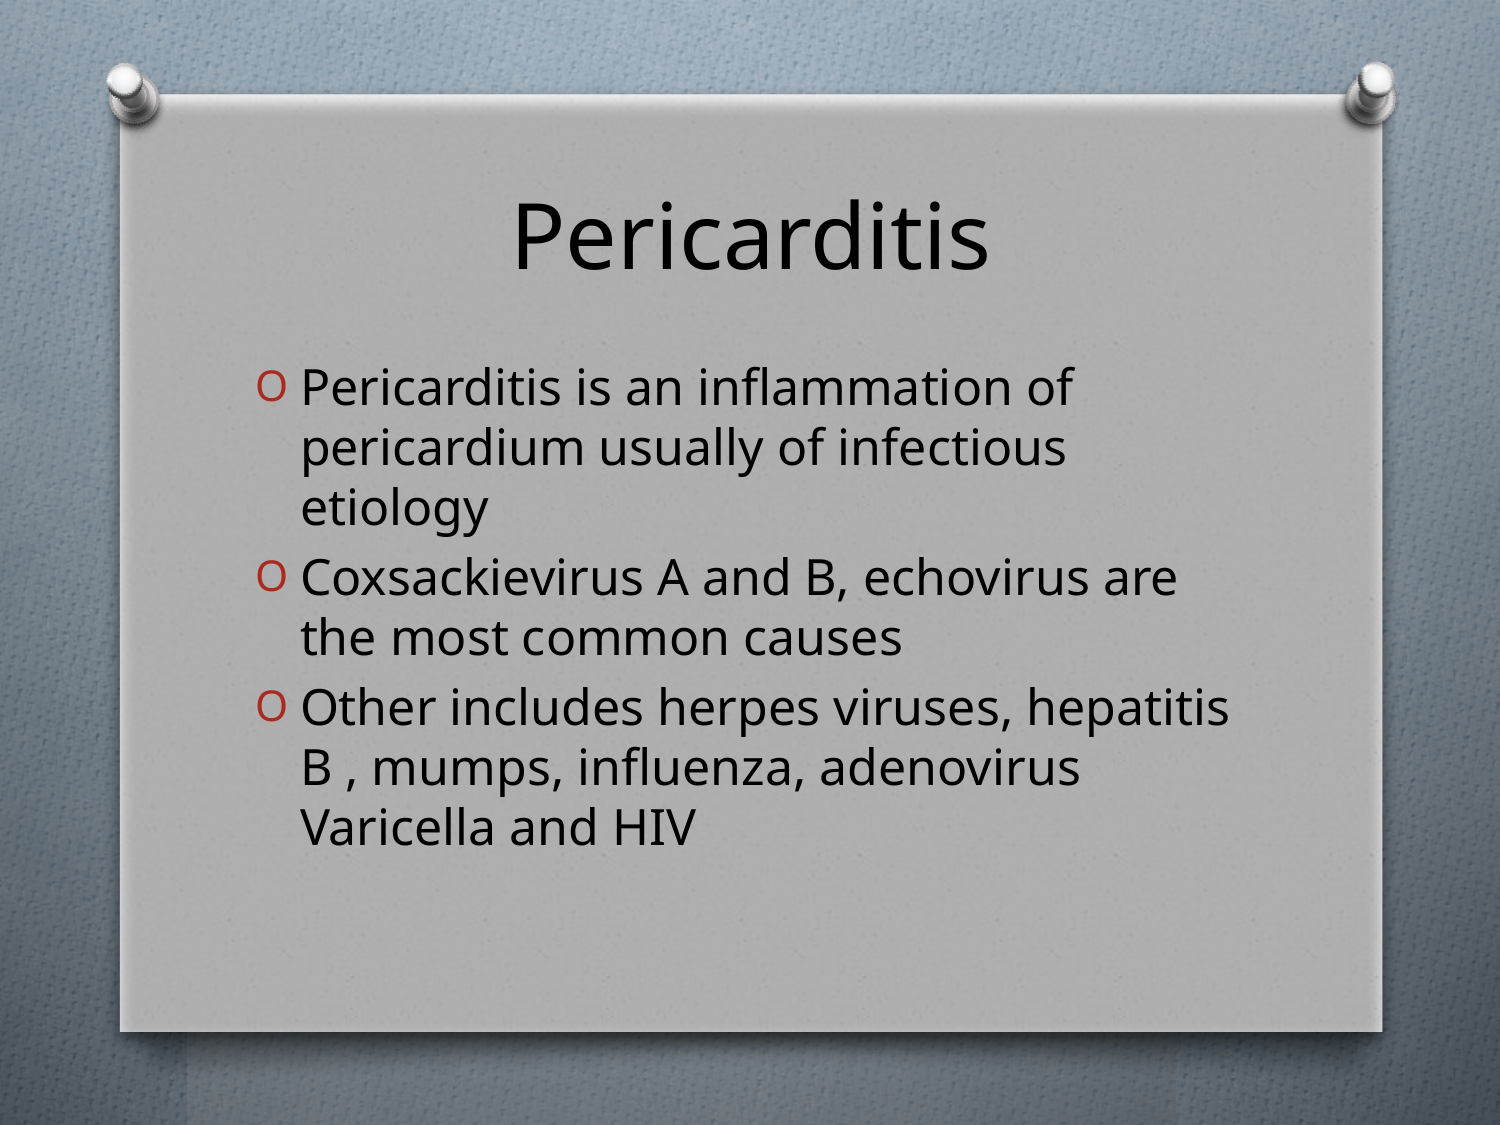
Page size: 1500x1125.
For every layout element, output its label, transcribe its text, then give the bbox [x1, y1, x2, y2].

list Pericarditis is an inflammation of pericardium usually of infectious etiology Coxsackievirus A and B, echovirus are the most common causes Other includes herpes viruses, hepatitis B , mumps, influenza, adenovirus Varicella and HIV [240, 347, 1257, 939]
title Pericarditis [179, 134, 1323, 332]
picture [1317, 35, 1439, 156]
picture [75, 29, 198, 153]
